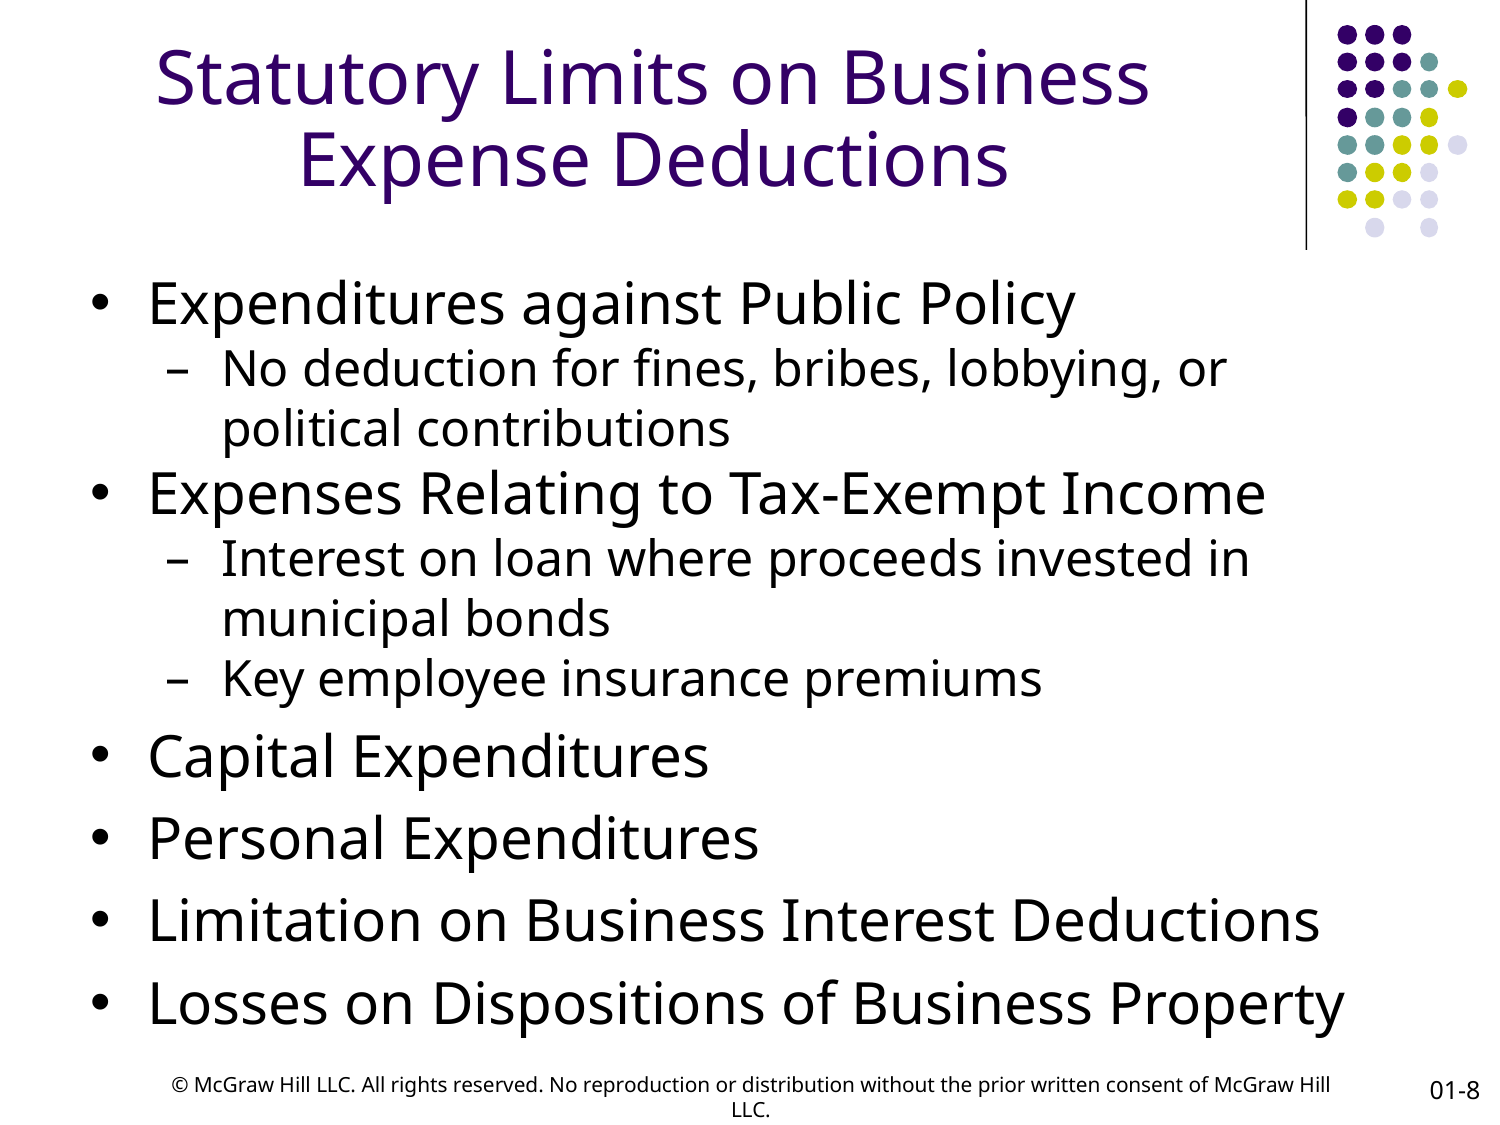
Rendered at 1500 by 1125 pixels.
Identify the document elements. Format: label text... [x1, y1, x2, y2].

title Statutory Limits on Business Expense Deductions [32, 8, 1275, 234]
slide_number 01-8 [1345, 1061, 1496, 1122]
list Expenditures against Public Policy No deduction for fines, bribes, lobbying, or political contributions Expenses Relating to Tax-Exempt Income Interest on loan where proceeds invested in municipal bonds Key employee insurance premiums Capital Expenditures Personal Expenditures Limitation on Business Interest Deductions Losses on Dispositions of Business Property [75, 259, 1425, 1062]
